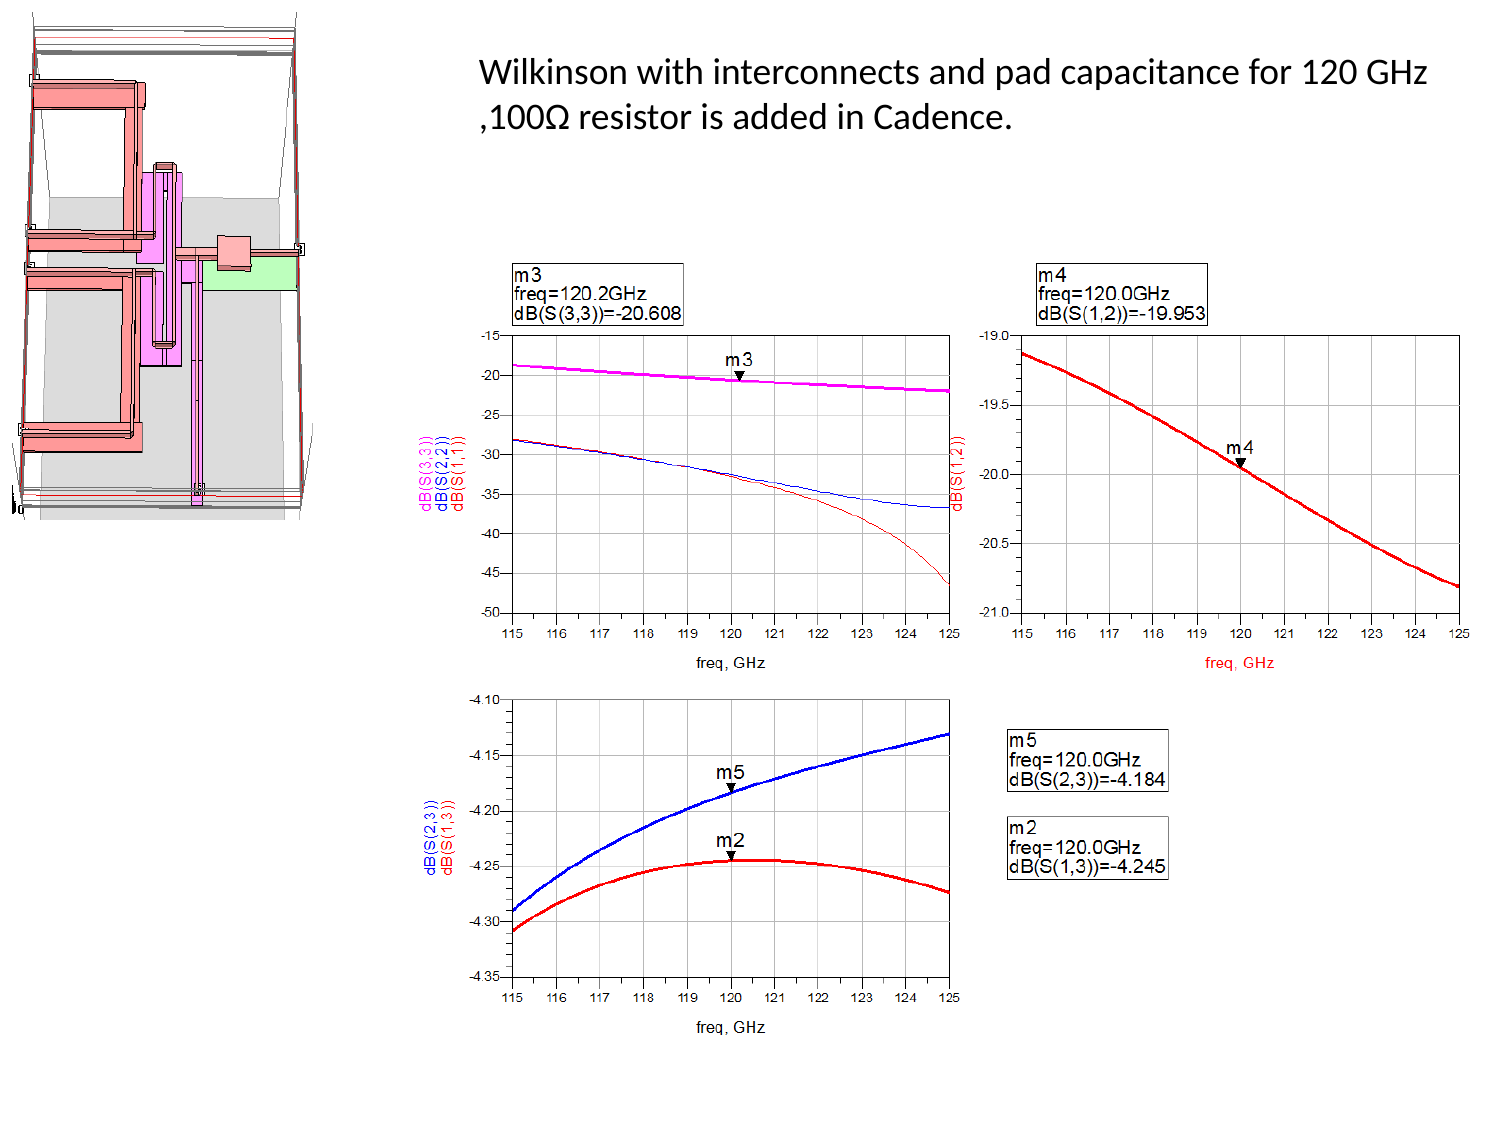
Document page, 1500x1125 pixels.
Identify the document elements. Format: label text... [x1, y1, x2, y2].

picture [399, 249, 1486, 1051]
picture [12, 12, 313, 521]
text_box Wilkinson with interconnects and pad capacitance for 120 GHz ,100Ω resistor is added in Cadence. [464, 39, 1444, 145]
